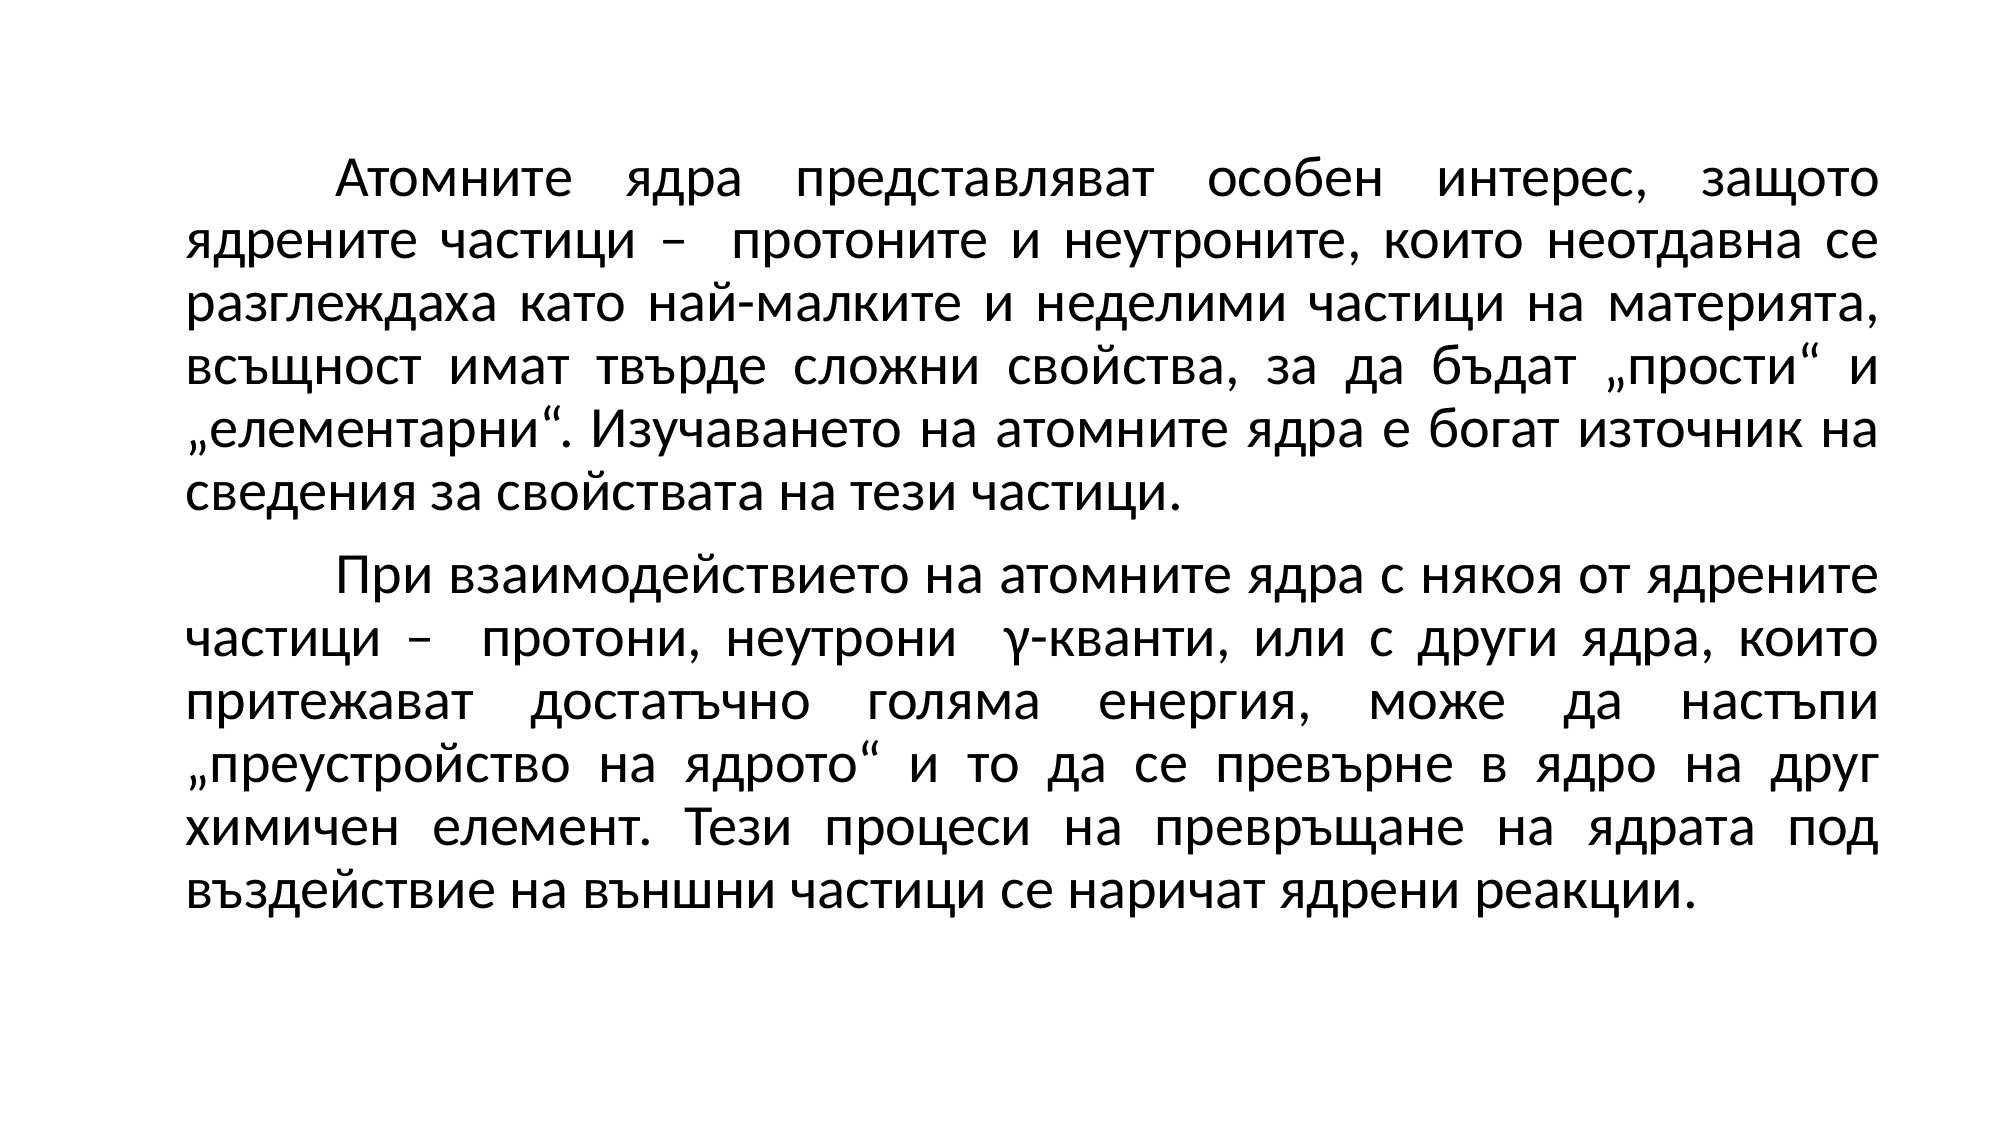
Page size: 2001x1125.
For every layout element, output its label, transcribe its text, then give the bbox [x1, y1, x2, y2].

list Атомните ядра представляват особен интерес, защото ядрените частици – протоните и неутроните, които неотдавна се разглеждаха като най-малките и неделими частици на материята, всъщност имат твърде сложни свойства, за да бъдат „прости“ и „елементарни“. Изучаването на атомните ядра е богат източник на сведения за свойствата на тези частици. При взаимодействието на атомните ядра с някоя от ядрените частици – протони, неутрони γ-кванти, или с други ядра, които притежават достатъчно голяма енергия, може да настъпи „преустройство на ядрото“ и то да се превърне в ядро на друг химичен елемент. Тези процеси на превръщане на ядрата под въздействие на външни частици се наричат ядрени реакции. [170, 138, 1896, 1072]
